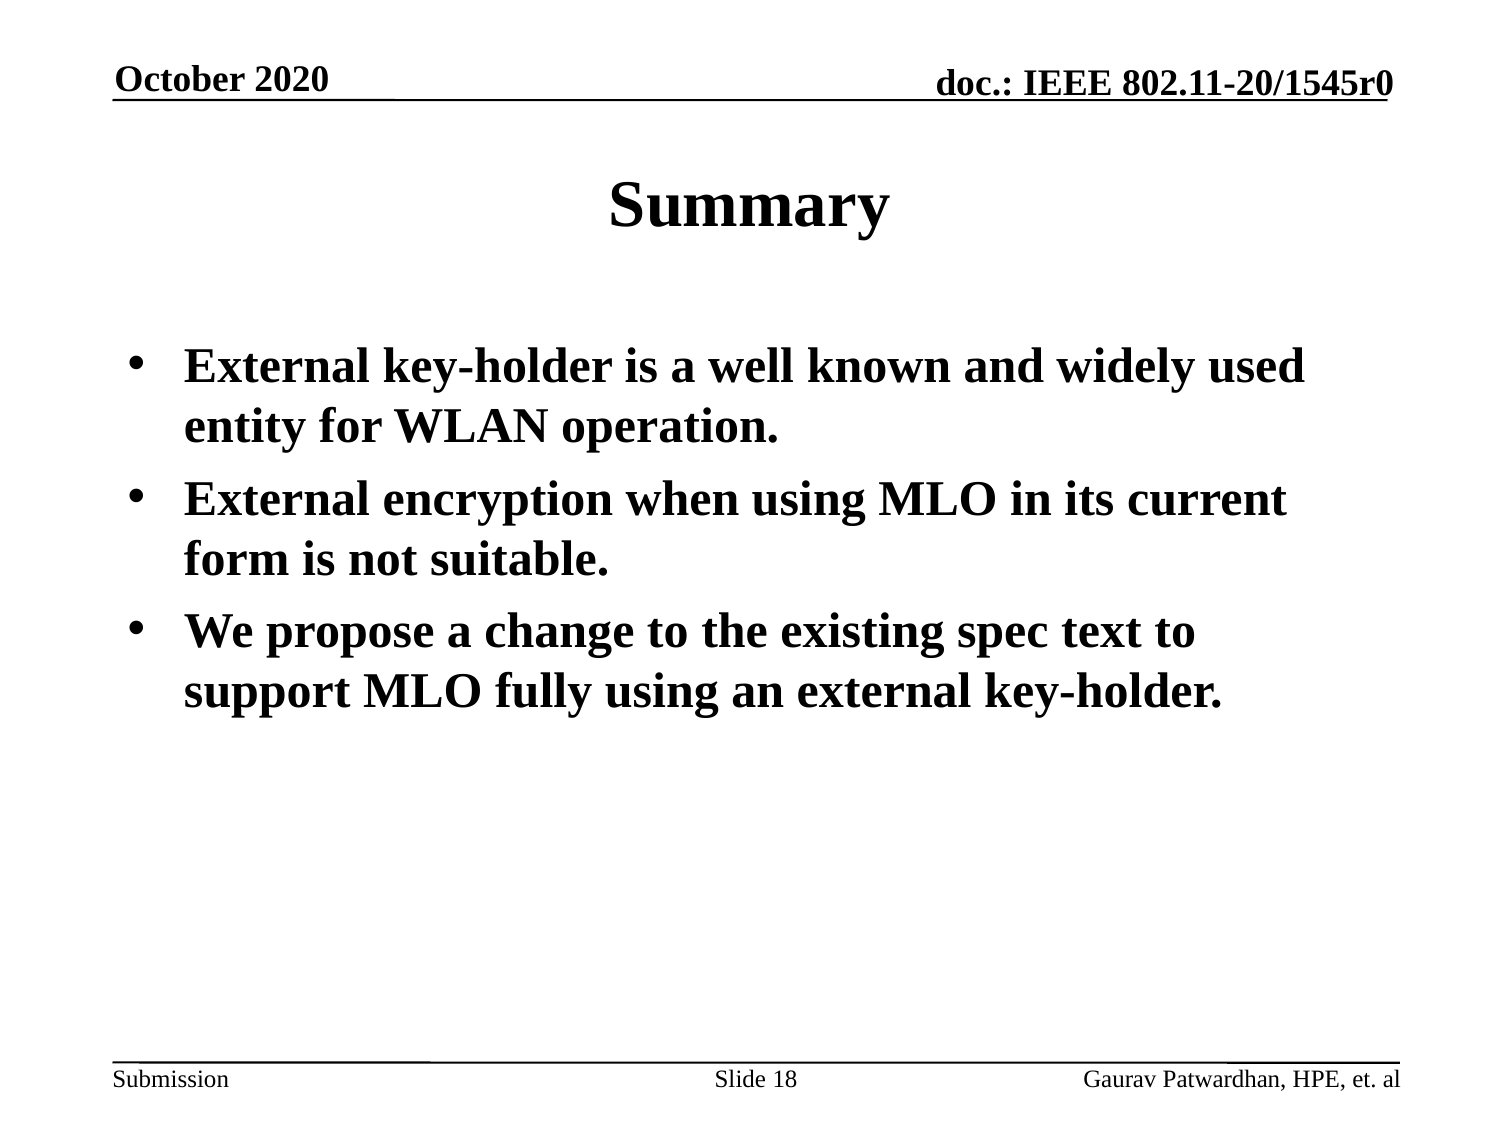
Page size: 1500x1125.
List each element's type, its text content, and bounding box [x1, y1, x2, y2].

slide_number Slide 18 [712, 1061, 800, 1123]
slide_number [114, 54, 423, 100]
list External key-holder is a well known and widely used entity for WLAN operation. External encryption when using MLO in its current form is not suitable. We propose a change to the existing spec text to support MLO fully using an external key-holder. [112, 324, 1388, 1000]
footer Gaurav Patwardhan, HPE, et. al [878, 1061, 1402, 1093]
title Summary [112, 112, 1388, 288]
